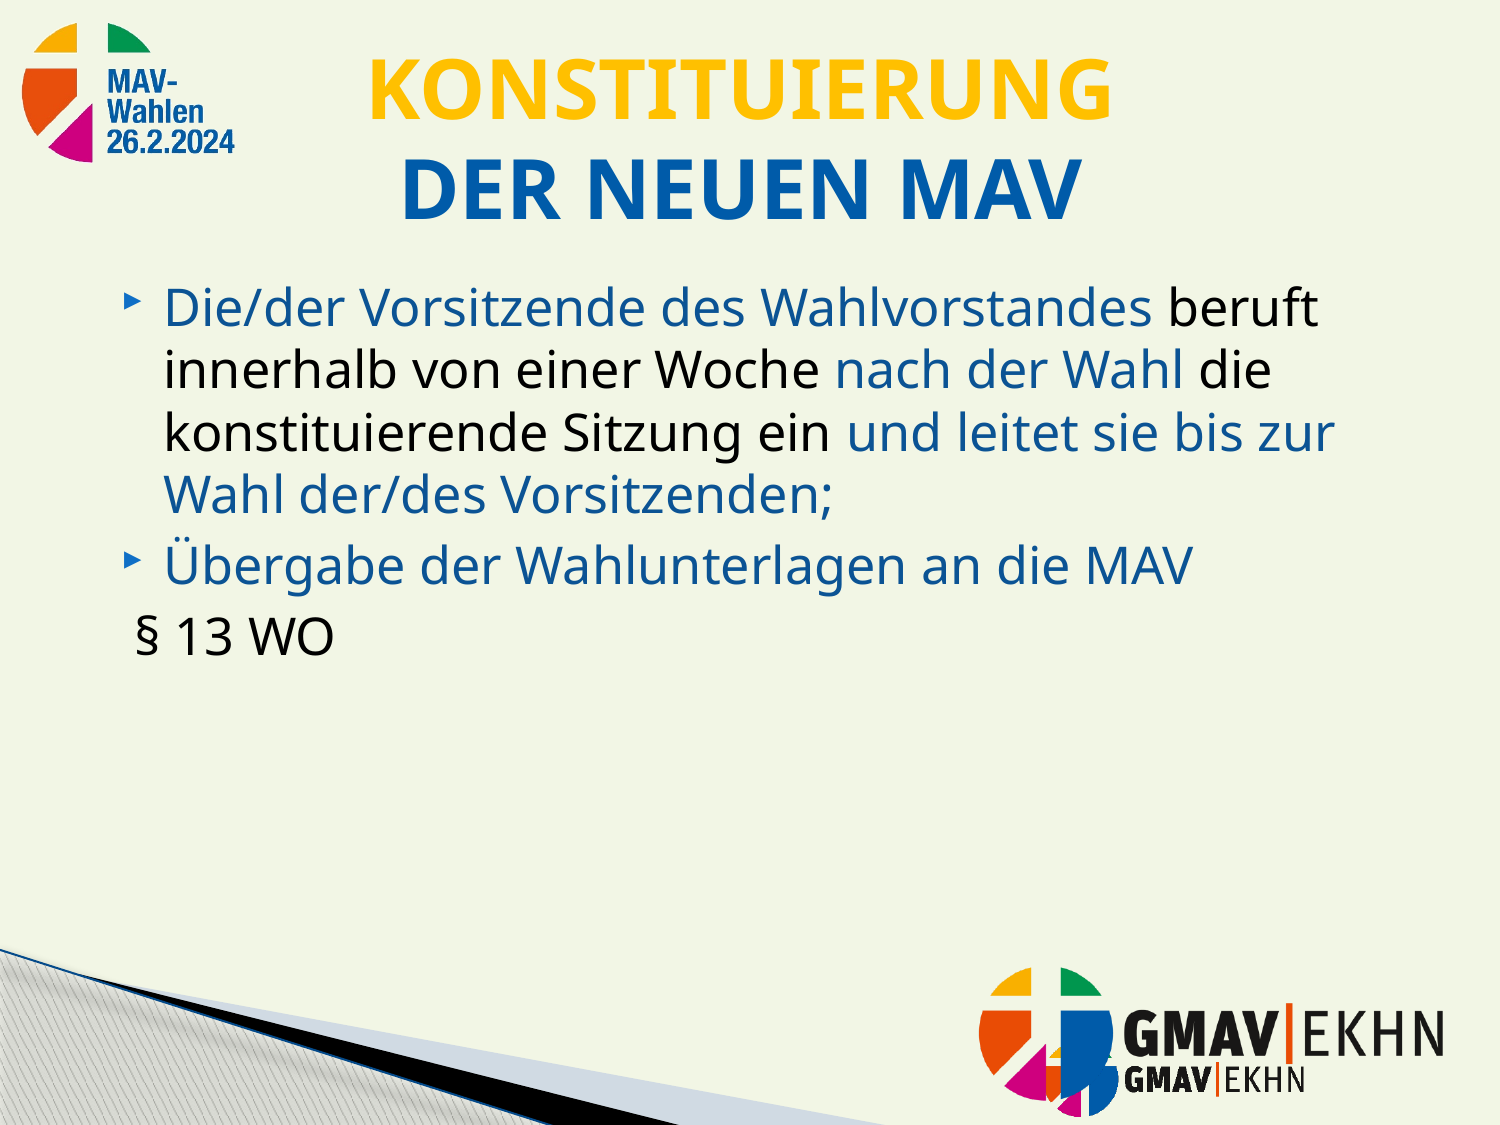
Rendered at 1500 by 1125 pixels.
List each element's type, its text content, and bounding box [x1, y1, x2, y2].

title KONSTITUIERUNG DER NEUEN MAV [76, 42, 1427, 231]
picture [973, 962, 1448, 1120]
picture [5, 6, 255, 174]
list Die/der Vorsitzende des Wahlvorstandes beruft innerhalb von einer Woche nach der Wahl die konstituierende Sitzung ein und leitet sie bis zur Wahl der/des Vorsitzenden; Übergabe der Wahlunterlagen an die MAV § 13 WO [88, 267, 1471, 846]
